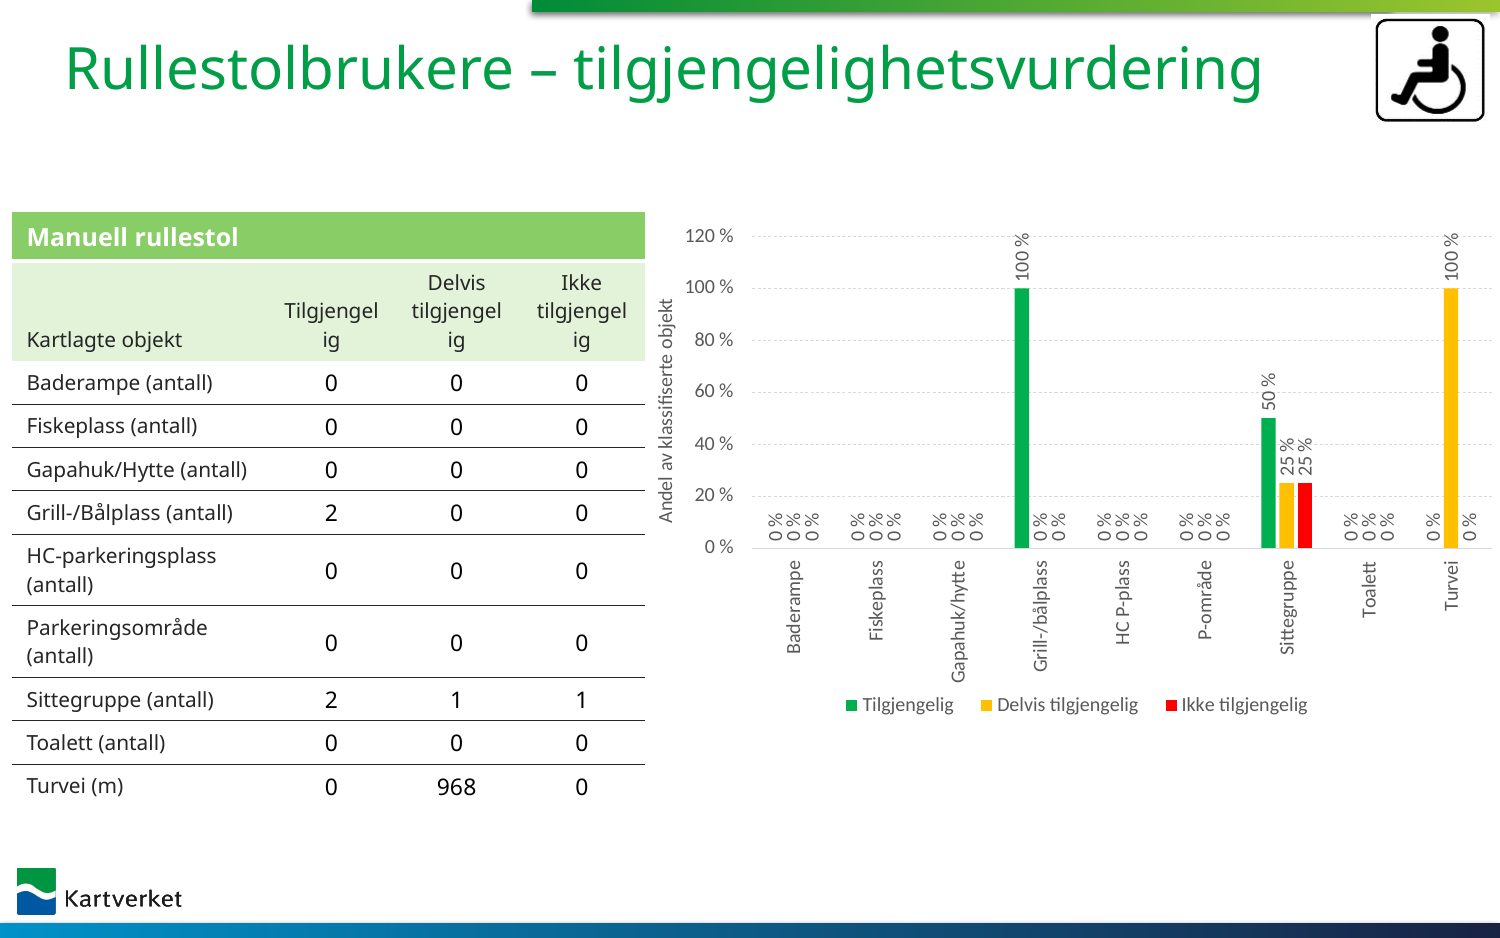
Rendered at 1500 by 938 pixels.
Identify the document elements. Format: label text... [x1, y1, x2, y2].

table_cell 0 [269, 606, 394, 677]
table_header Manuell rullestol [12, 212, 645, 259]
table_cell 0 [394, 491, 519, 534]
table_cell HC-parkeringsplass (antall) [12, 535, 269, 605]
table_cell 0 [269, 361, 394, 404]
table_cell Ikke tilgjengelig [519, 263, 638, 361]
table_cell Baderampe (antall) [12, 361, 269, 404]
table_cell Fiskeplass (antall) [12, 405, 269, 447]
table_cell 1 [394, 678, 519, 720]
table_cell Delvis tilgjengelig [394, 263, 519, 361]
table_cell 0 [394, 361, 519, 404]
text_box Rullestolbrukere – tilgjengelighetsvurdering [49, 12, 1372, 109]
table_cell 0 [269, 765, 394, 807]
table_cell 0 [269, 405, 394, 447]
table_cell 0 [519, 491, 638, 534]
table_cell Toalett (antall) [12, 721, 269, 764]
table_cell 0 [519, 535, 638, 605]
table_cell Gapahuk/Hytte (antall) [12, 448, 269, 490]
table_cell 0 [269, 448, 394, 490]
table_cell Kartlagte objekt [12, 263, 269, 361]
table_cell Parkeringsområde (antall) [12, 606, 269, 677]
table_cell 1 [519, 678, 638, 720]
table_cell 0 [519, 606, 638, 677]
table_cell Tilgjengelig [269, 263, 394, 361]
table_cell Grill-/Bålplass (antall) [12, 491, 269, 534]
table_cell Turvei (m) [12, 765, 269, 807]
picture [643, 218, 1500, 728]
table_cell 0 [519, 448, 638, 490]
table_cell 0 [394, 606, 519, 677]
table_cell 0 [519, 765, 645, 807]
picture [1371, 13, 1491, 127]
table_cell 2 [269, 678, 394, 720]
table_cell 0 [519, 405, 638, 447]
table_cell Sittegruppe (antall) [12, 678, 269, 720]
table_cell 0 [394, 448, 519, 490]
table_cell 0 [269, 535, 394, 605]
table_cell 2 [269, 491, 394, 534]
table_cell 0 [519, 361, 638, 404]
table_cell 0 [394, 405, 519, 447]
table_cell 968 [394, 765, 519, 807]
table_cell 0 [394, 535, 519, 605]
table_cell 0 [269, 721, 394, 764]
table_cell 0 [394, 721, 519, 764]
table_cell 0 [519, 721, 645, 764]
